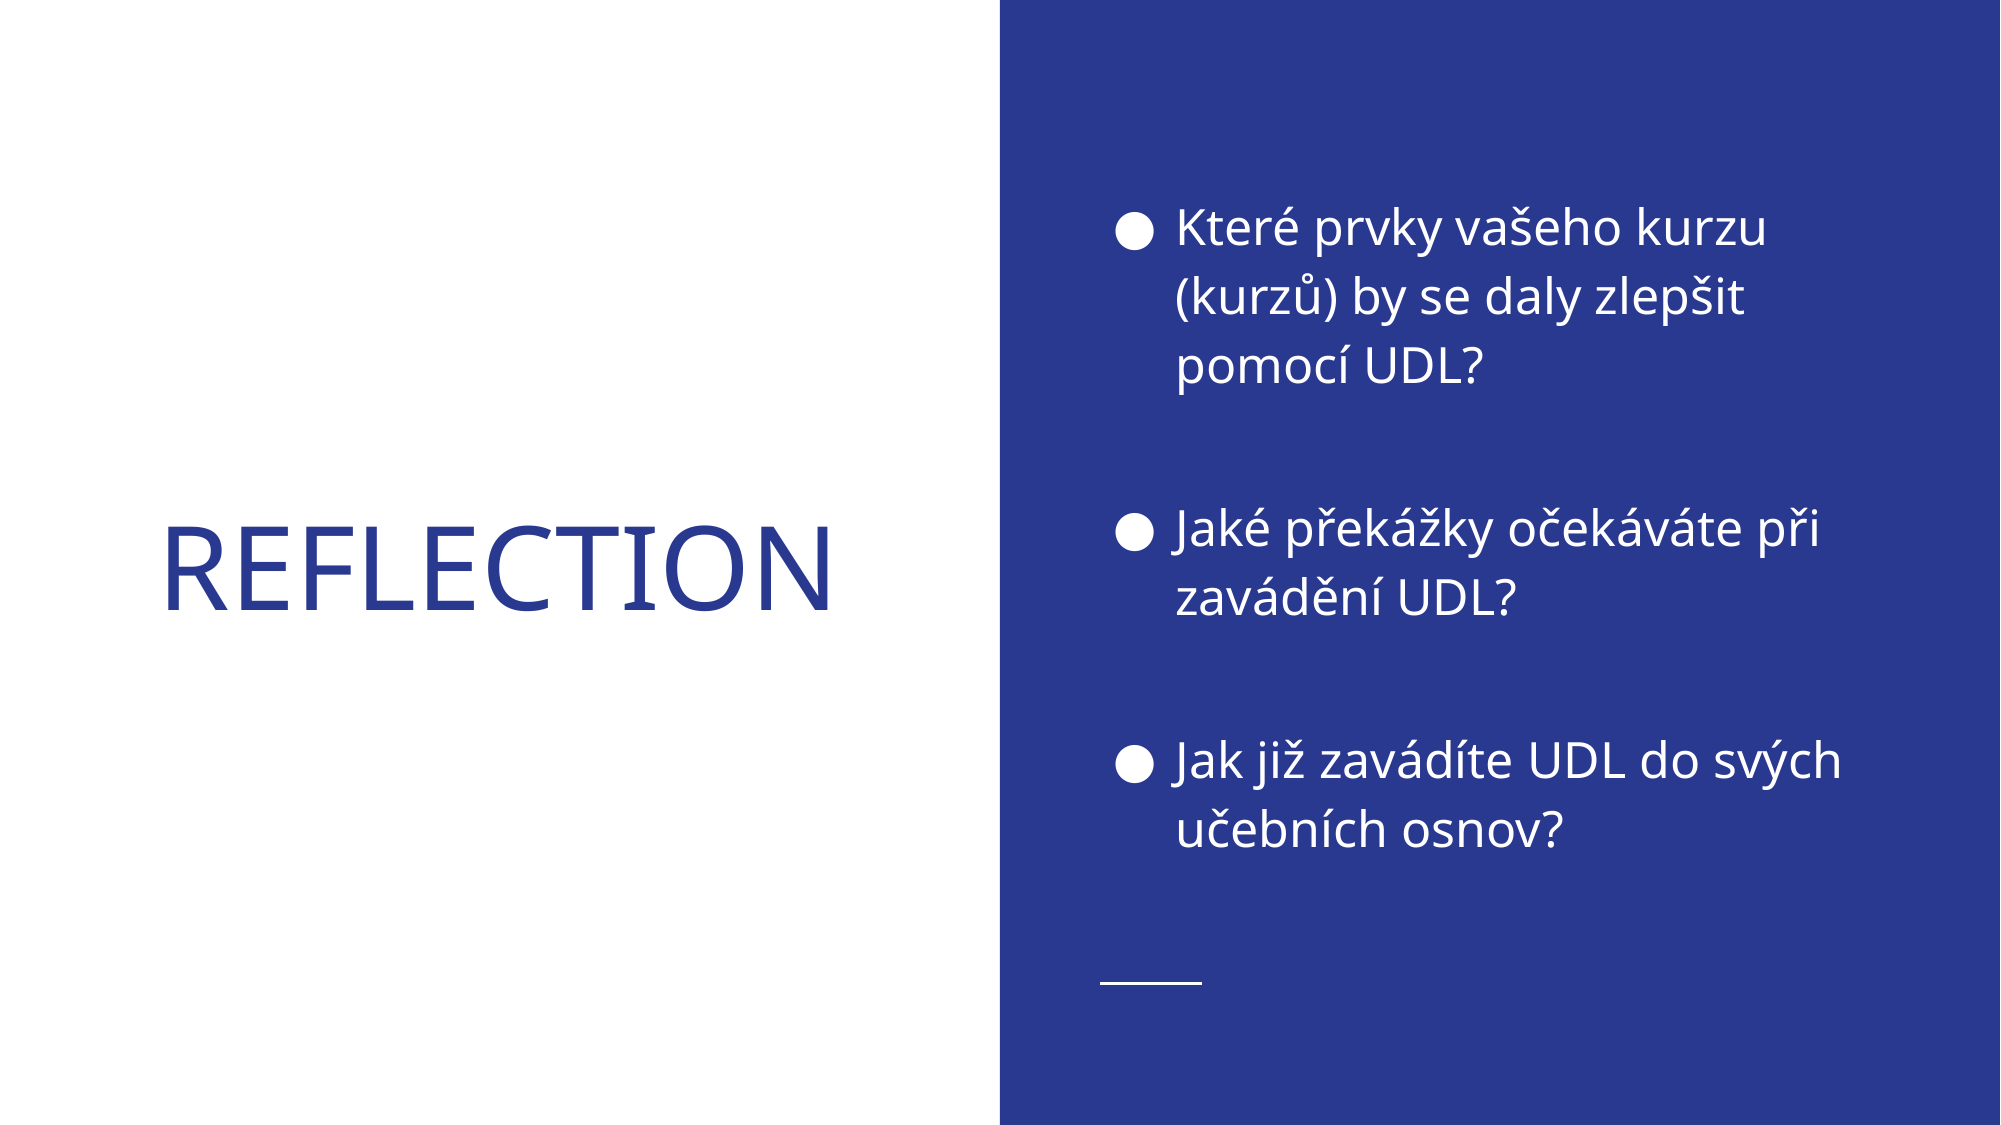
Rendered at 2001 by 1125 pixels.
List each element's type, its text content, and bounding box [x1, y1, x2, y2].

text_box Které prvky vašeho kurzu (kurzů) by se daly zlepšit pomocí UDL? Jaké překážky očekáváte při zavádění UDL? Jak již zavádíte UDL do svých učebních osnov? [1080, 158, 1920, 967]
title REFLECTION [56, 471, 942, 654]
